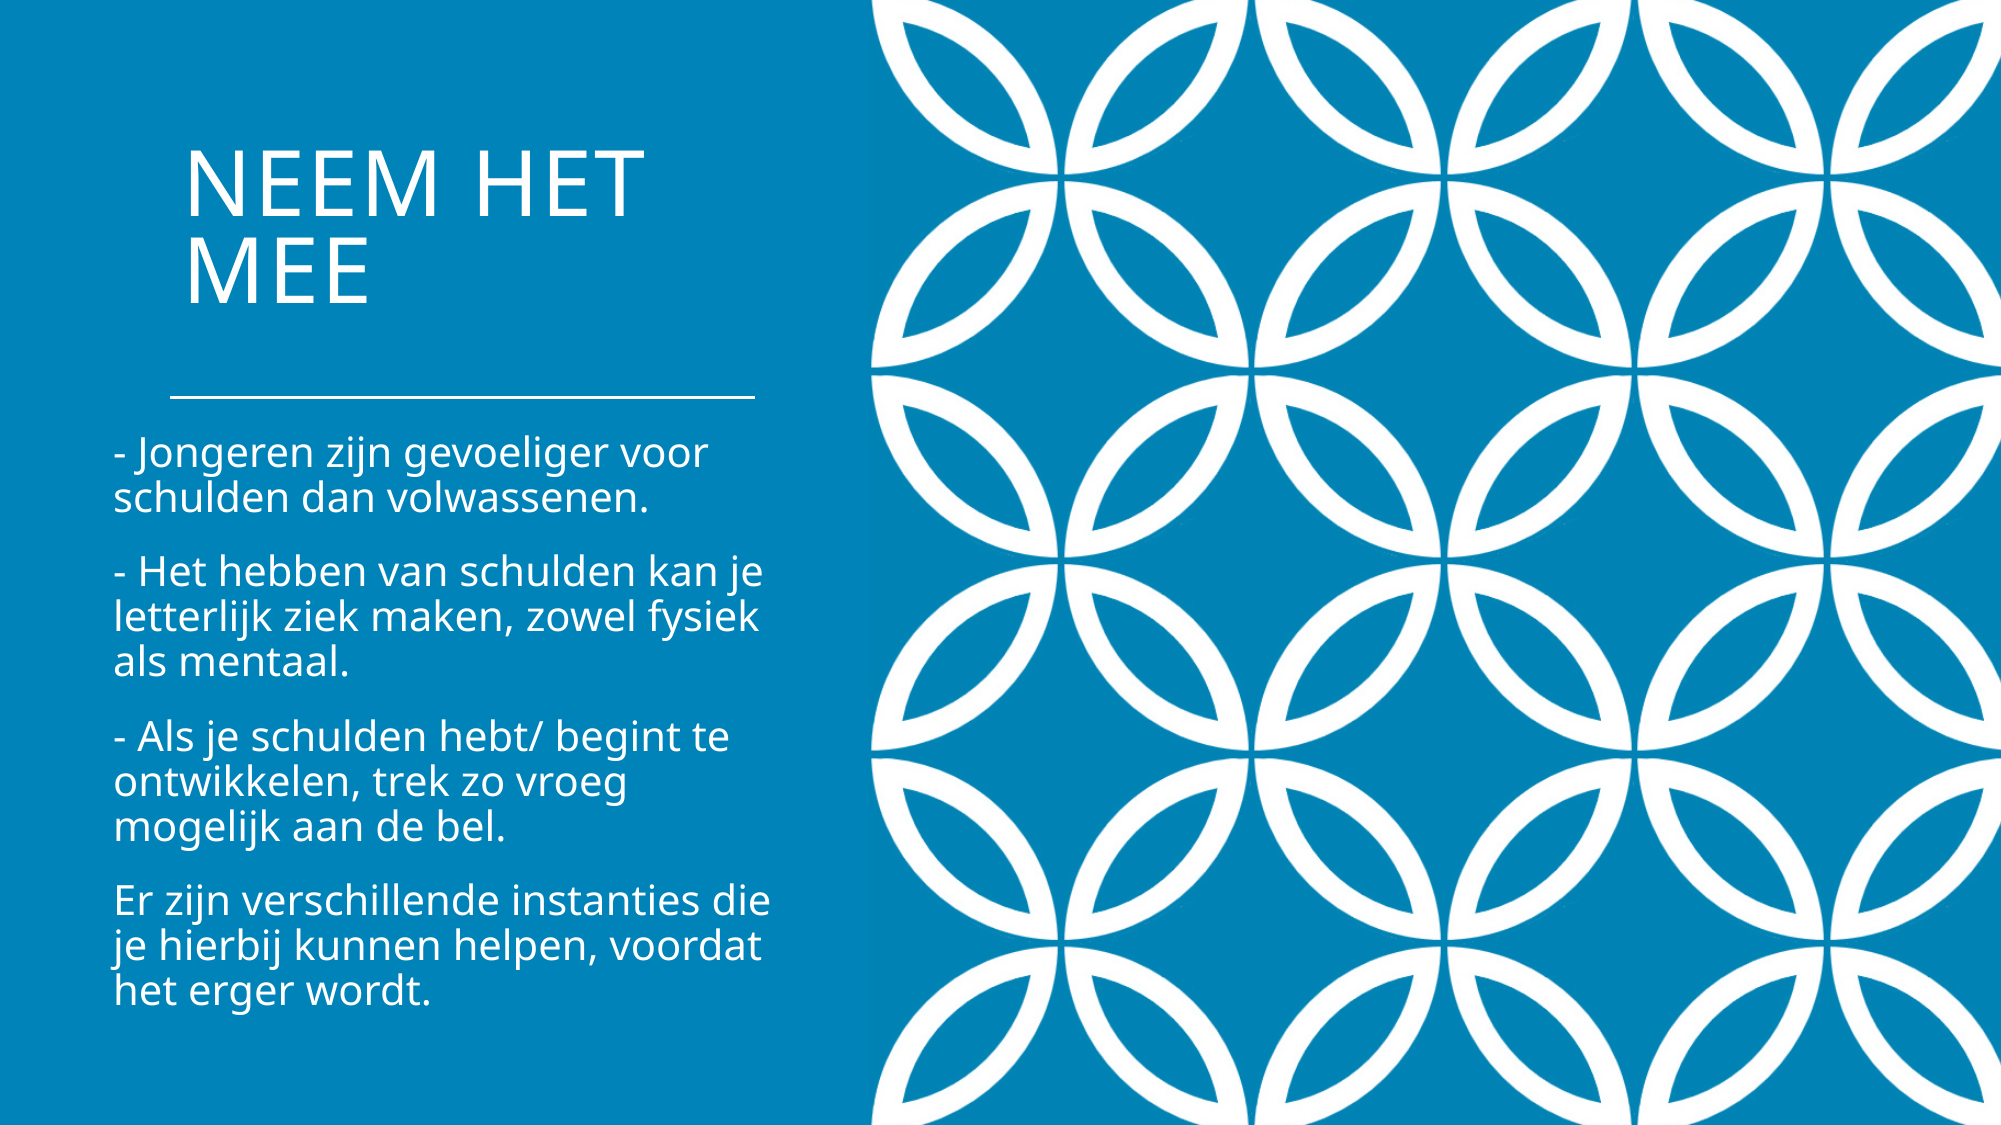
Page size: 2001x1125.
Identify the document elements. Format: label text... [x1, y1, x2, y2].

text_box [868, 0, 2000, 1125]
text_box [0, 0, 868, 1125]
list - Jongeren zijn gevoeliger voor schulden dan volwassenen. - Het hebben van schulden kan je letterlijk ziek maken, zowel fysiek als mentaal. - Als je schulden hebt/ begint te ontwikkelen, trek zo vroeg mogelijk aan de bel. Er zijn verschillende instanties die je hierbij kunnen helpen, voordat het erger wordt. [90, 423, 813, 1083]
title Neem het mee [168, 96, 764, 372]
